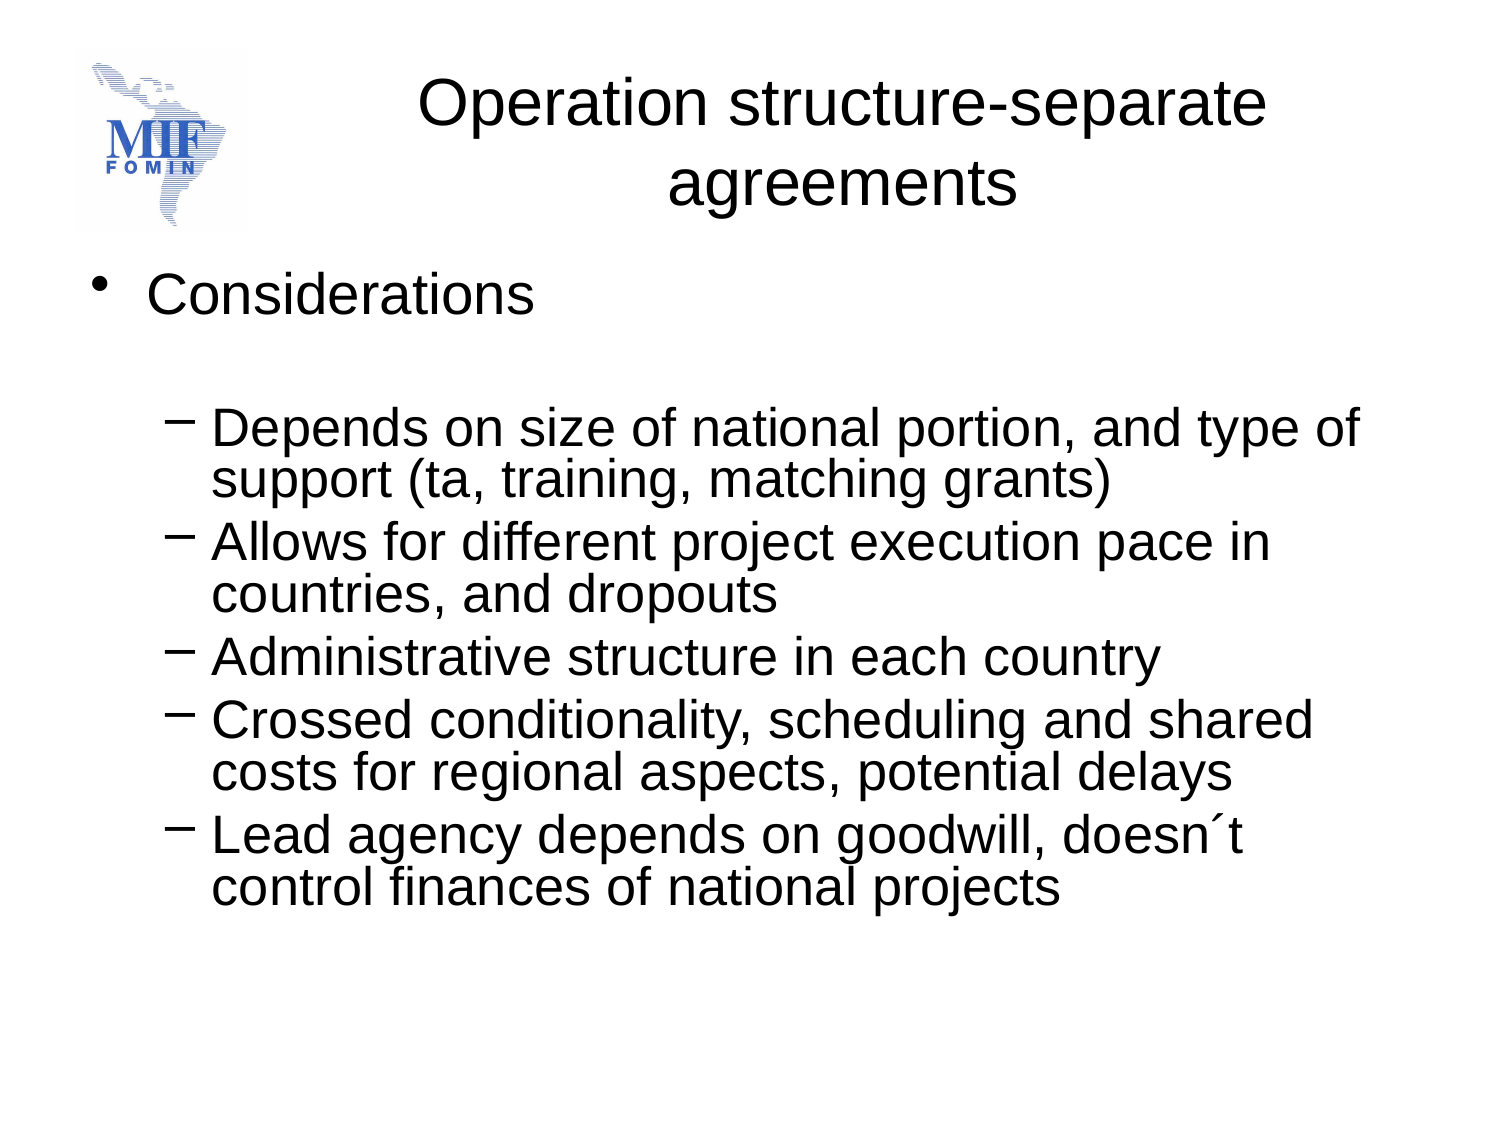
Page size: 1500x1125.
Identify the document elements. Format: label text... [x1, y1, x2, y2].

picture [75, 49, 247, 232]
title Operation structure-separate agreements [262, 44, 1426, 233]
list Considerations Depends on size of national portion, and type of support (ta, training, matching grants) Allows for different project execution pace in countries, and dropouts Administrative structure in each country Crossed conditionality, scheduling and shared costs for regional aspects, potential delays Lead agency depends on goodwill, doesn´t control finances of national projects [74, 262, 1426, 1006]
